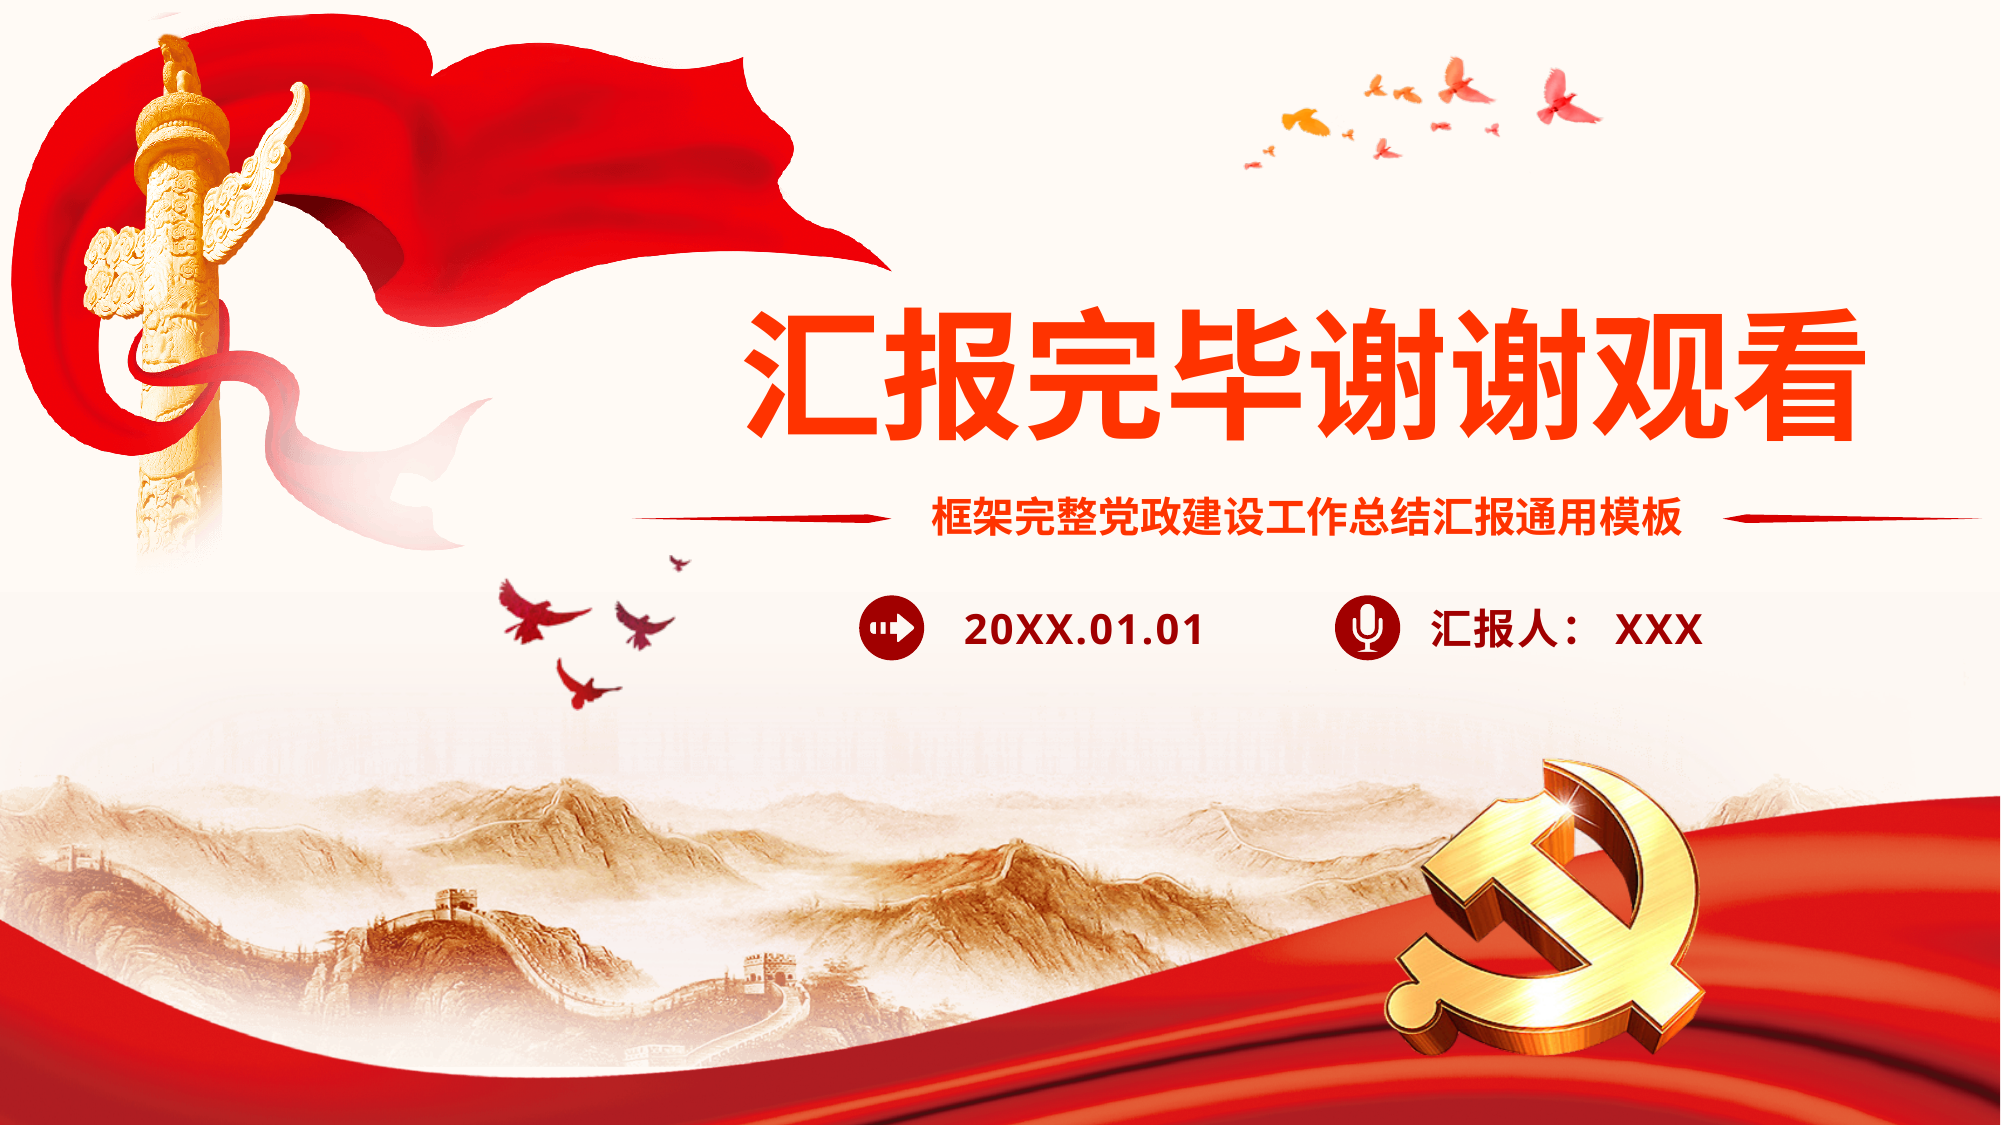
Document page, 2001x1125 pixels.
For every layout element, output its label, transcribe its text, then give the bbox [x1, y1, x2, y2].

picture [1222, 40, 1615, 184]
text_box [1722, 513, 1983, 525]
text_box 汇报完毕谢谢观看 [892, 298, 1889, 467]
picture [0, 12, 2001, 1125]
text_box 框架完整党政建设工作总结汇报通用模板 [916, 489, 1698, 550]
